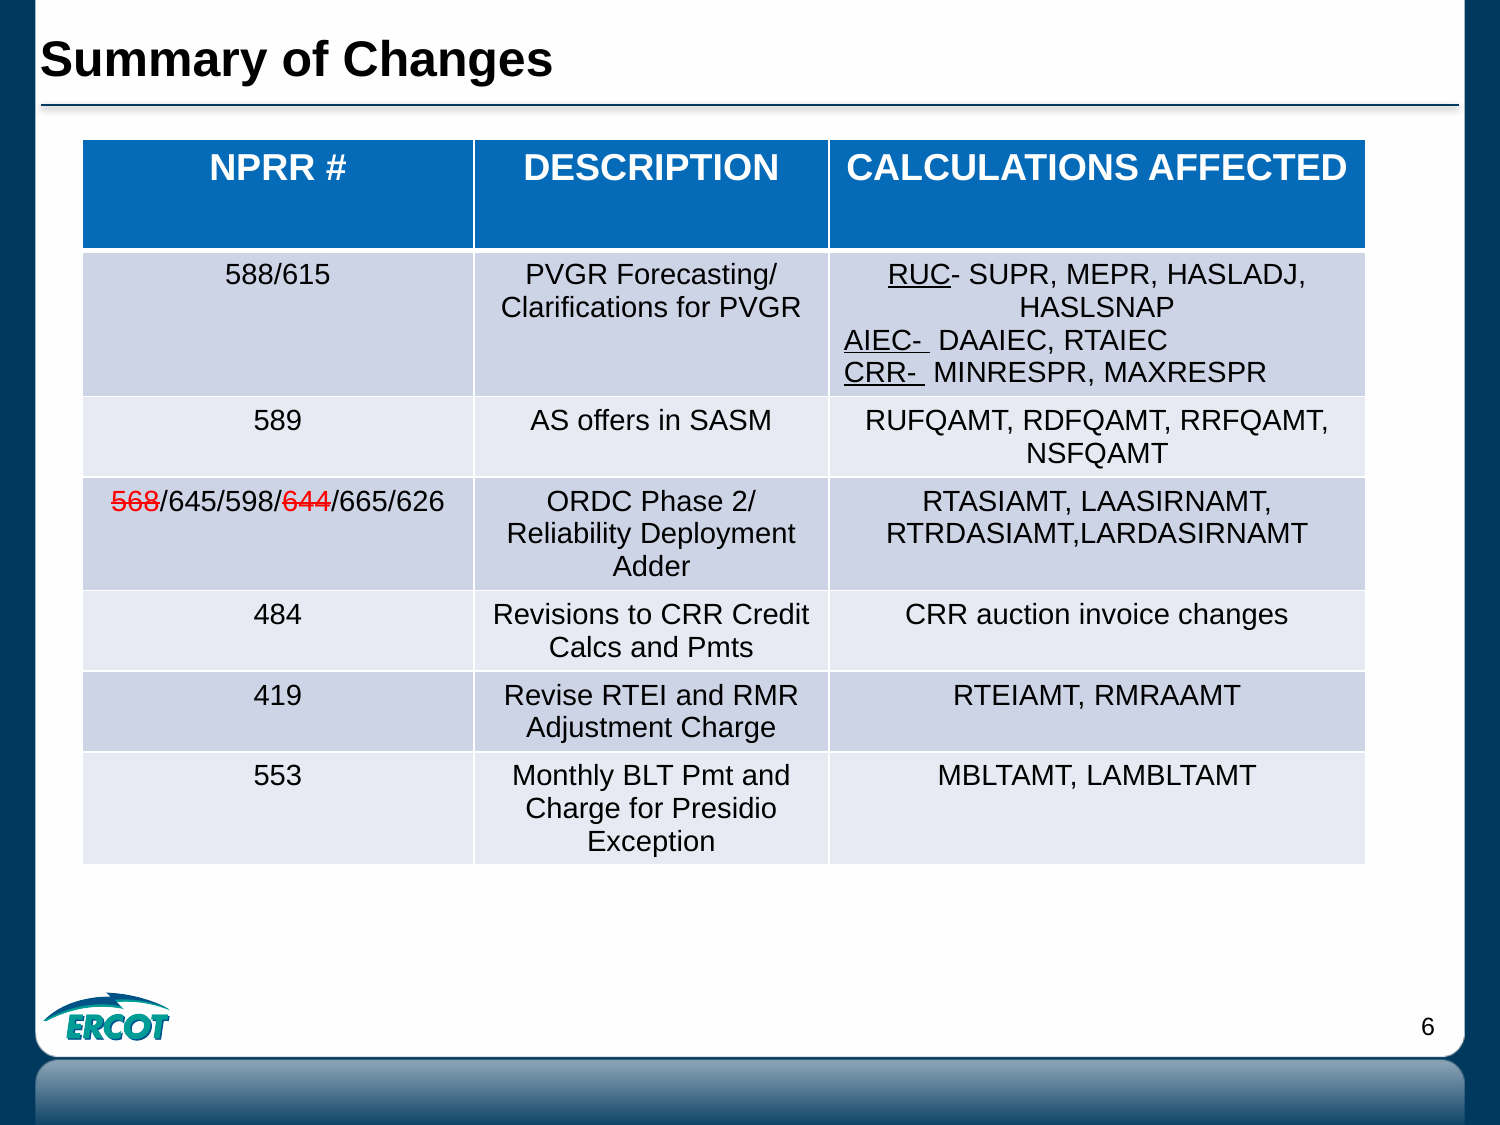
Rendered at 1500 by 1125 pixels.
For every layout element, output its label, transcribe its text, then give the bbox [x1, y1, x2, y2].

table_header NPRR # [83, 140, 473, 248]
table_cell 484 [83, 591, 473, 670]
table_cell Monthly BLT Pmt and Charge for Presidio Exception [475, 753, 828, 864]
table_cell RTEIAMT, RMRAAMT [830, 672, 1365, 751]
table_cell 588/615 [83, 253, 473, 396]
table_cell 568/645/598/644/665/626 [83, 478, 473, 590]
table_cell MBLTAMT, LAMBLTAMT [830, 753, 1365, 864]
table_cell RUFQAMT, RDFQAMT, RRFQAMT, NSFQAMT [830, 397, 1365, 476]
table_cell Revise RTEI and RMR Adjustment Charge [475, 672, 828, 751]
table_cell CRR auction invoice changes [830, 591, 1365, 670]
table_cell PVGR Forecasting/ Clarifications for PVGR [475, 253, 828, 396]
table_cell ORDC Phase 2/ Reliability Deployment Adder [475, 478, 828, 590]
table_cell 553 [83, 753, 473, 864]
picture [35, 0, 1465, 1125]
table_cell 589 [83, 397, 473, 476]
table_cell AS offers in SASM [475, 397, 828, 476]
table_cell Revisions to CRR Credit Calcs and Pmts [475, 591, 828, 670]
table_header DESCRIPTION [475, 140, 828, 248]
table_cell 419 [83, 672, 473, 751]
table_cell RUC- SUPR, MEPR, HASLADJ, HASLSNAP AIEC- DAAIEC, RTAIEC CRR- MINRESPR, MAXRESPR [830, 253, 1365, 396]
table_cell RTASIAMT, LAASIRNAMT, RTRDASIAMT,LARDASIRNAMT [830, 478, 1365, 590]
title Summary of Changes [24, 0, 1450, 113]
table_header CALCULATIONS AFFECTED [830, 140, 1365, 248]
